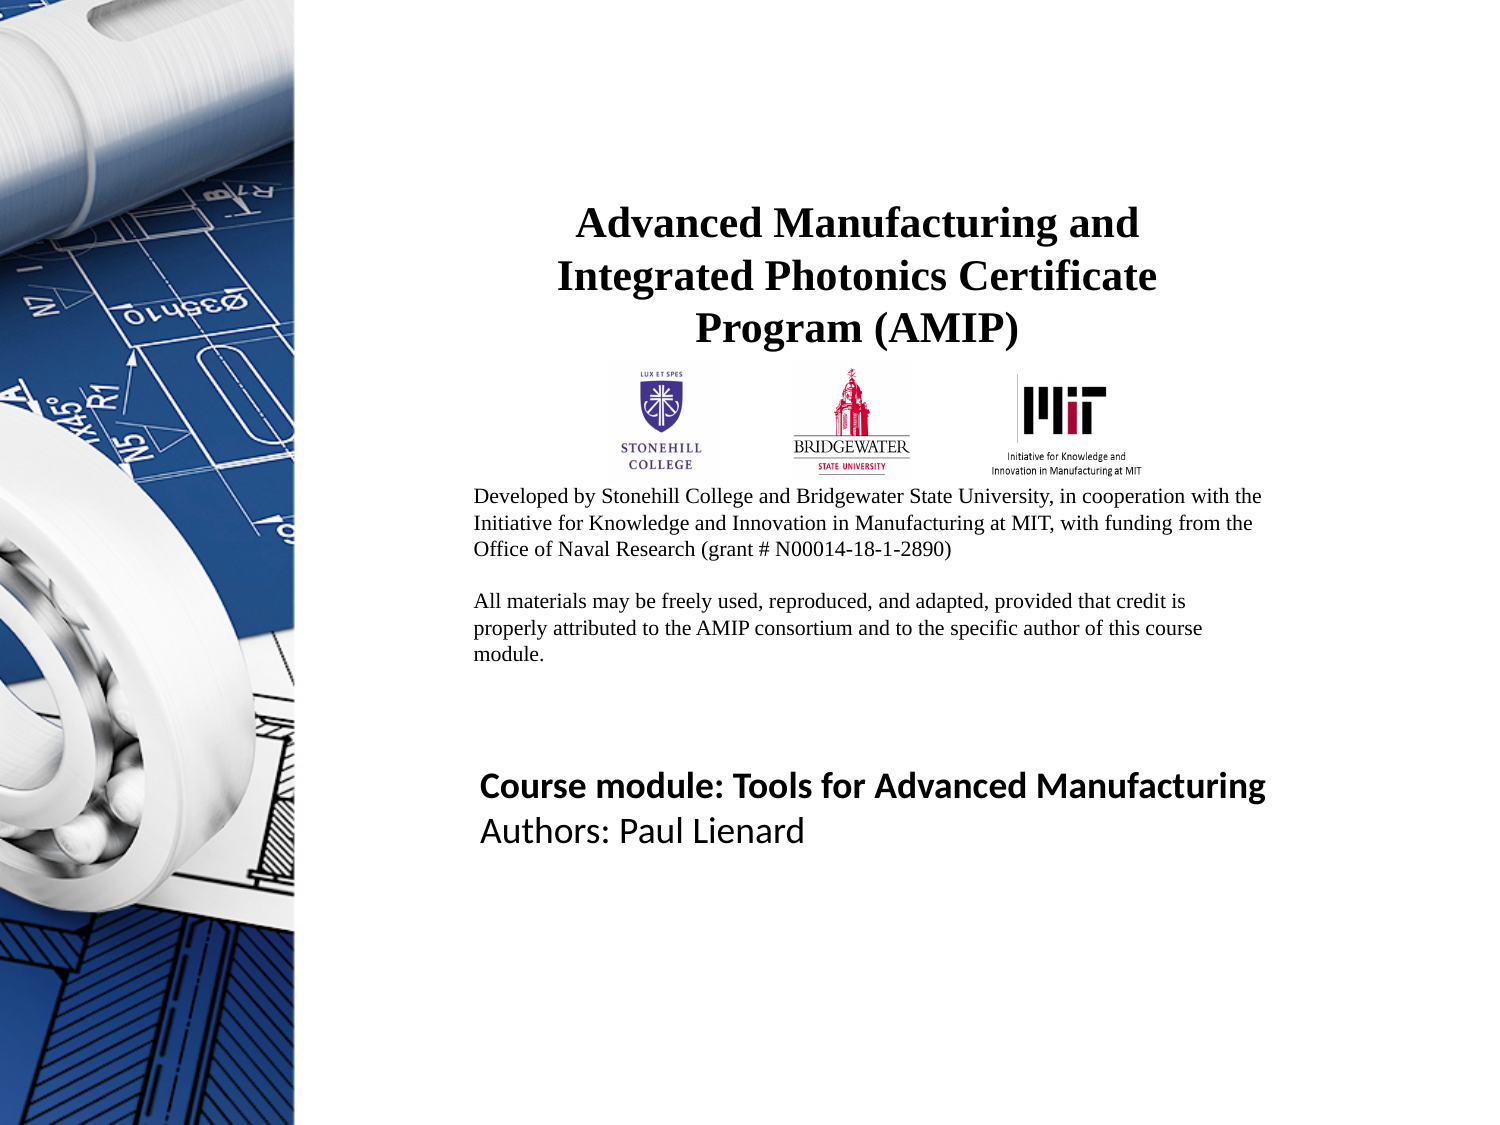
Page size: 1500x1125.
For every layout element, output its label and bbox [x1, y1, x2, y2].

picture [0, 0, 1500, 1125]
text_box [462, 187, 1298, 892]
